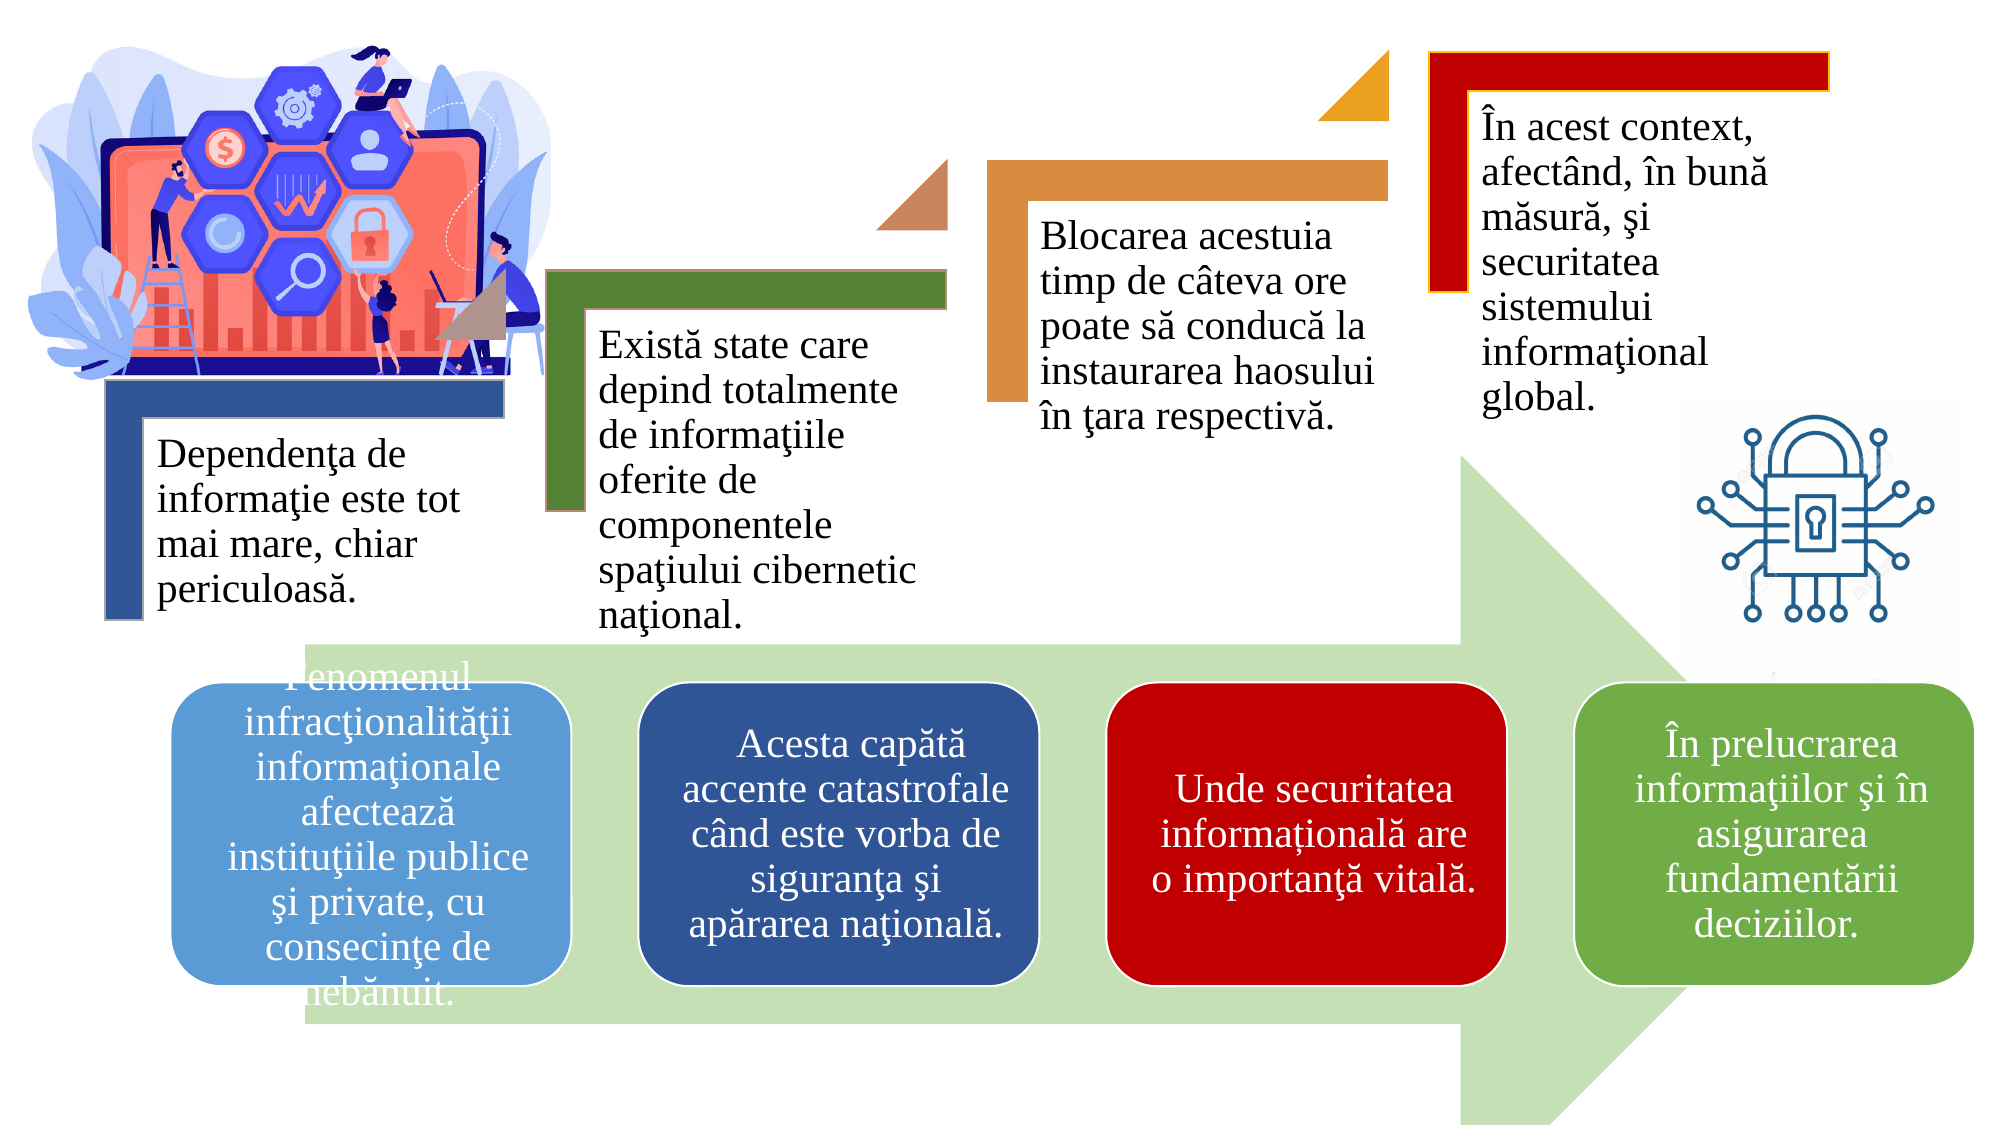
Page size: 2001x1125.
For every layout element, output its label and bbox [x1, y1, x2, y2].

list [104, 36, 1830, 751]
picture [25, 7, 551, 394]
text_box [169, 454, 1976, 1125]
picture [1830, 393, 1963, 454]
